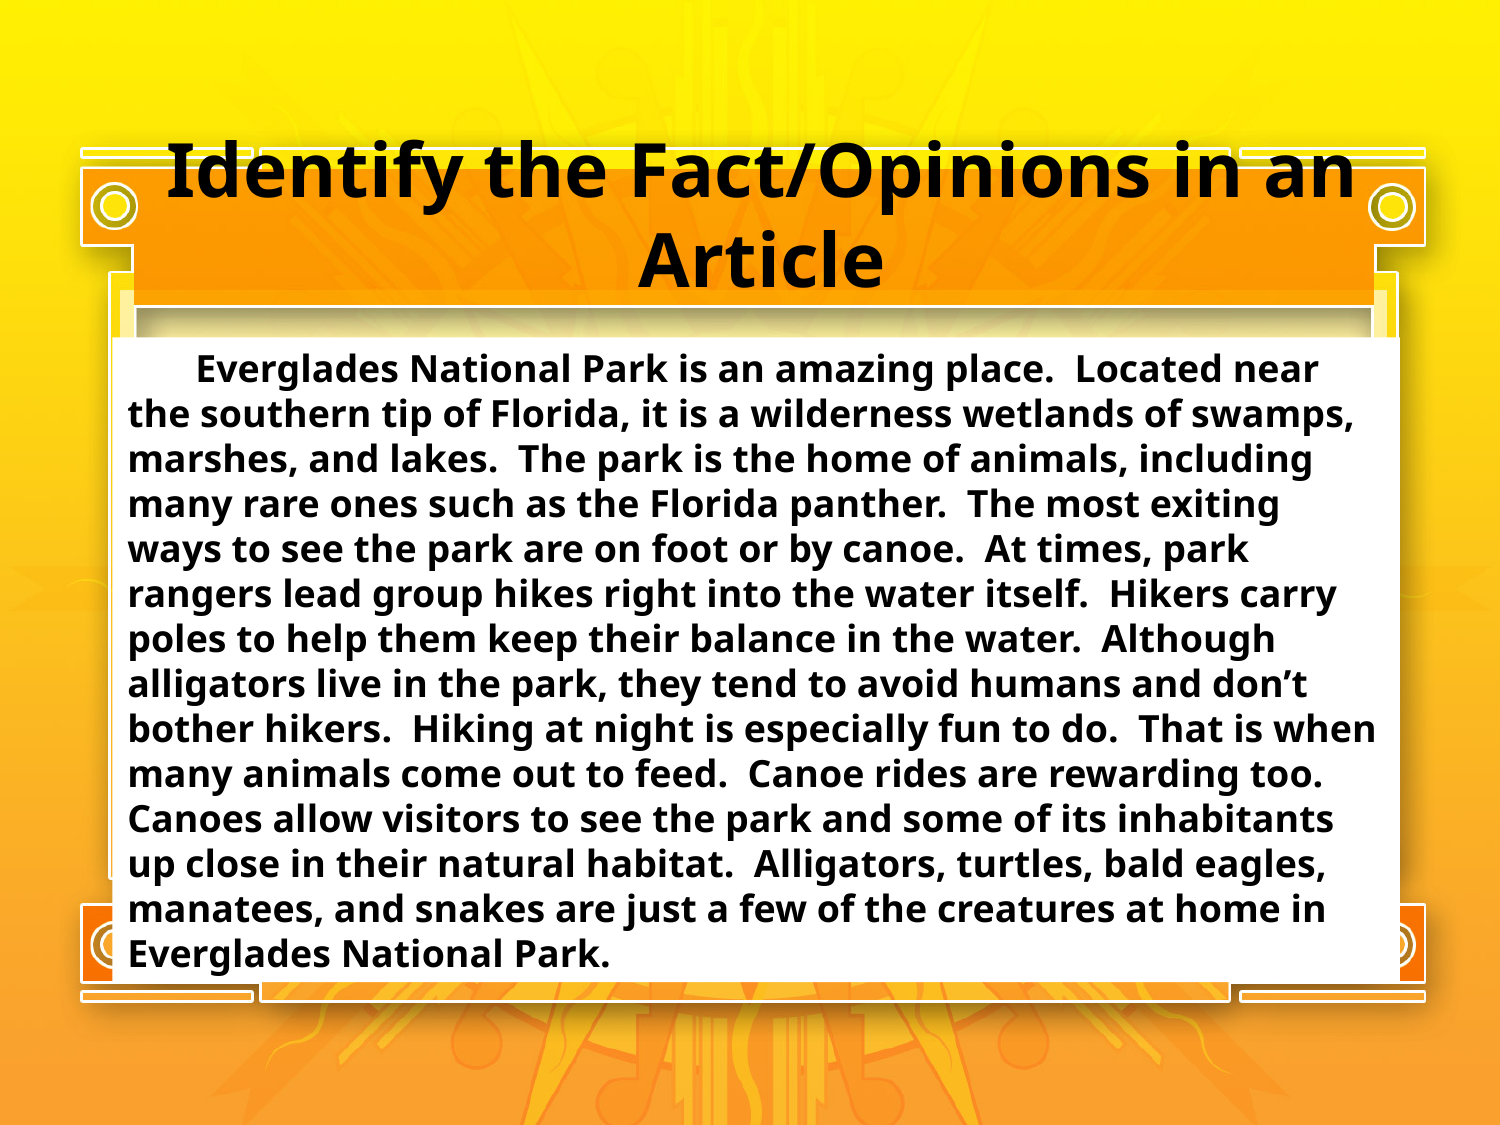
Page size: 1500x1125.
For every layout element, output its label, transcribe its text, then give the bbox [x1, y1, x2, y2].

text_box Everglades National Park is an amazing place. Located near the southern tip of Florida, it is a wilderness wetlands of swamps, marshes, and lakes. The park is the home of animals, including many rare ones such as the Florida panther. The most exiting ways to see the park are on foot or by canoe. At times, park rangers lead group hikes right into the water itself. Hikers carry poles to help them keep their balance in the water. Although alligators live in the park, they tend to avoid humans and don’t bother hikers. Hiking at night is especially fun to do. That is when many animals come out to feed. Canoe rides are rewarding too. Canoes allow visitors to see the park and some of its inhabitants up close in their natural habitat. Alligators, turtles, bald eagles, manatees, and snakes are just a few of the creatures at home in Everglades National Park. [112, 337, 1400, 983]
title Identify the Fact/Opinions in an Article [74, 174, 1451, 251]
picture [0, 0, 1500, 1125]
